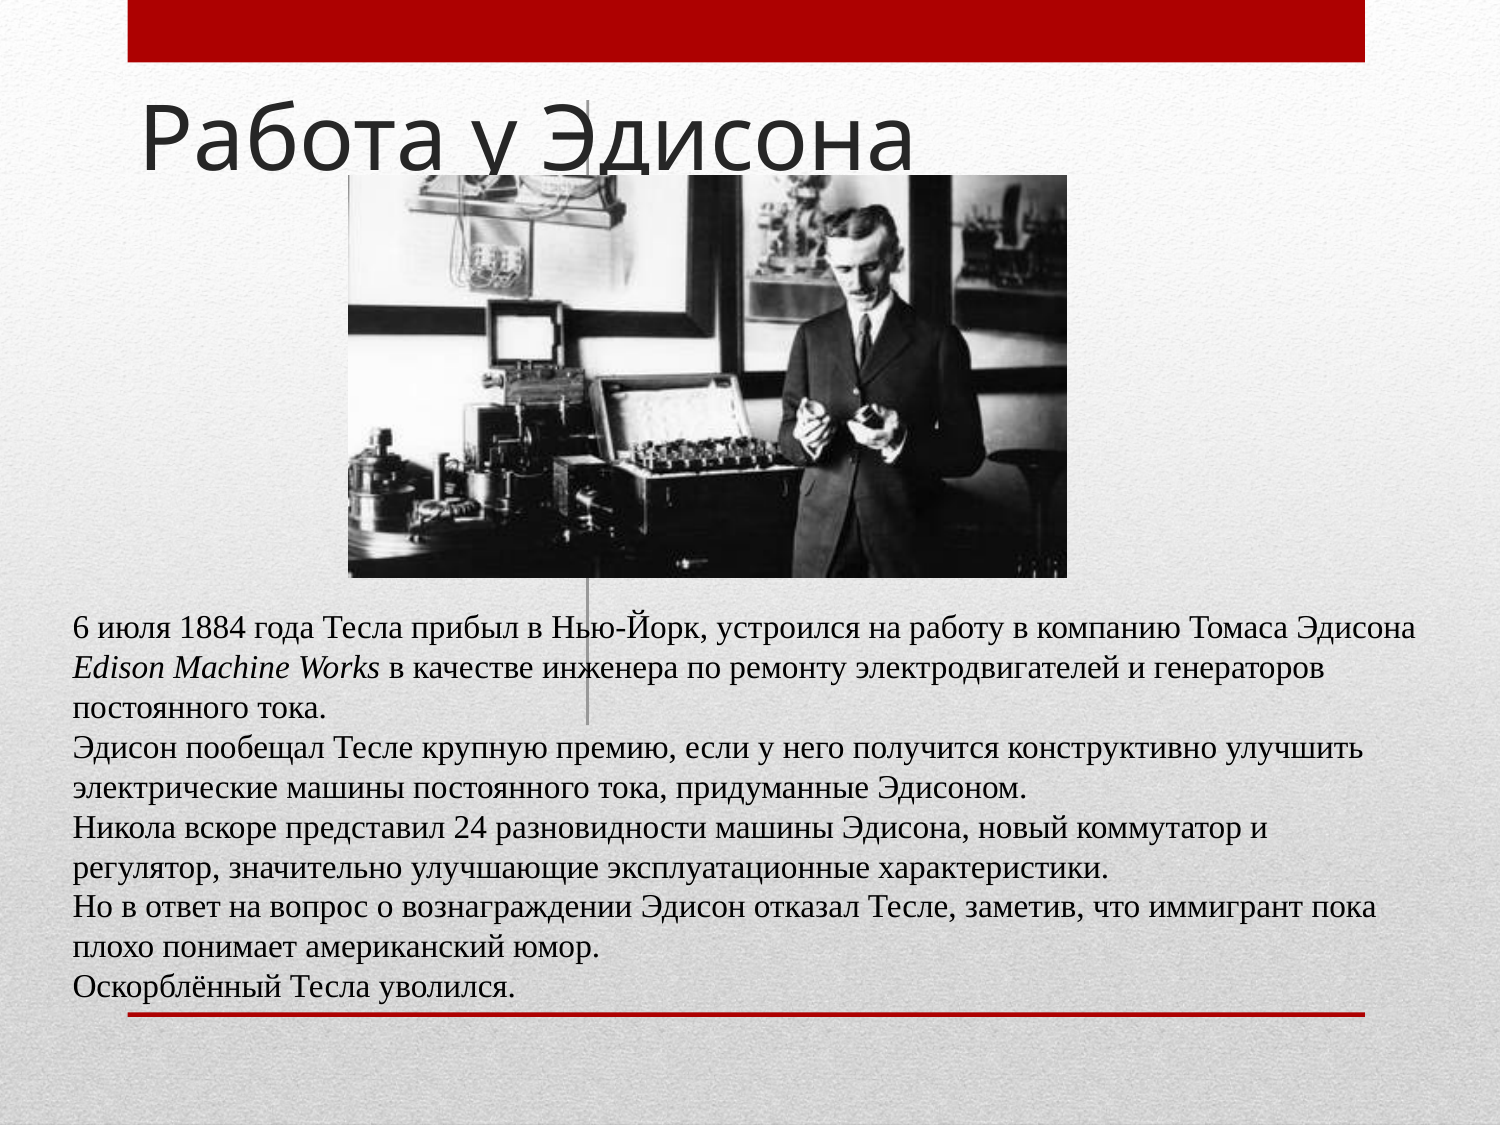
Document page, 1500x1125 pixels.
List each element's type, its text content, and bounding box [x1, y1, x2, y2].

picture [347, 174, 1068, 578]
title Работа у Эдисона [123, 42, 938, 306]
text_box 6 июля 1884 года Тесла прибыл в Нью-Йорк, устроился на работу в компанию Томаса Эдисона Edison Machine Works в качестве инженера по ремонту электродвигателей и генераторов постоянного тока. Эдисон пообещал Тесле крупную премию, если у него получится конструктивно улучшить электрические машины постоянного тока, придуманные Эдисоном. Никола вскоре представил 24 разновидности машины Эдисона, новый коммутатор и регулятор, значительно улучшающие эксплуатационные характеристики. Но в ответ на вопрос о вознаграждении Эдисон отказал Тесле, заметив, что иммигрант пока плохо понимает американский юмор. Оскорблённый Тесла уволился. [57, 597, 1440, 1012]
